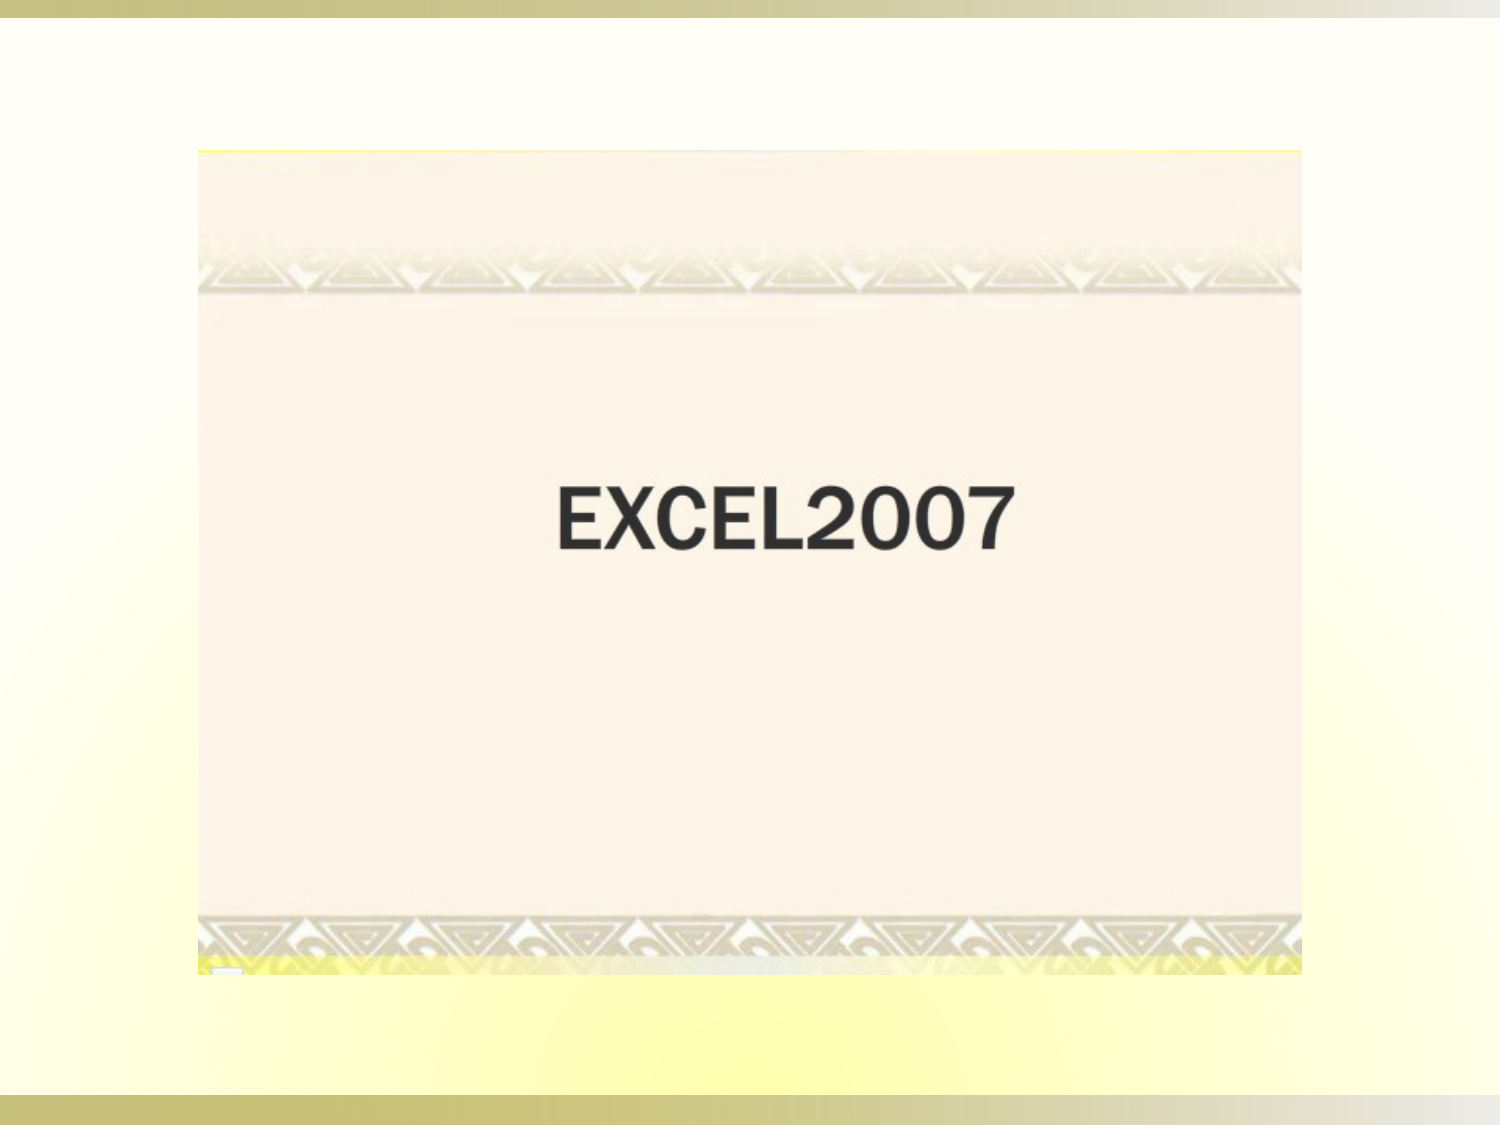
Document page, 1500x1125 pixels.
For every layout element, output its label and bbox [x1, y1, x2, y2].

picture [197, 150, 1302, 975]
